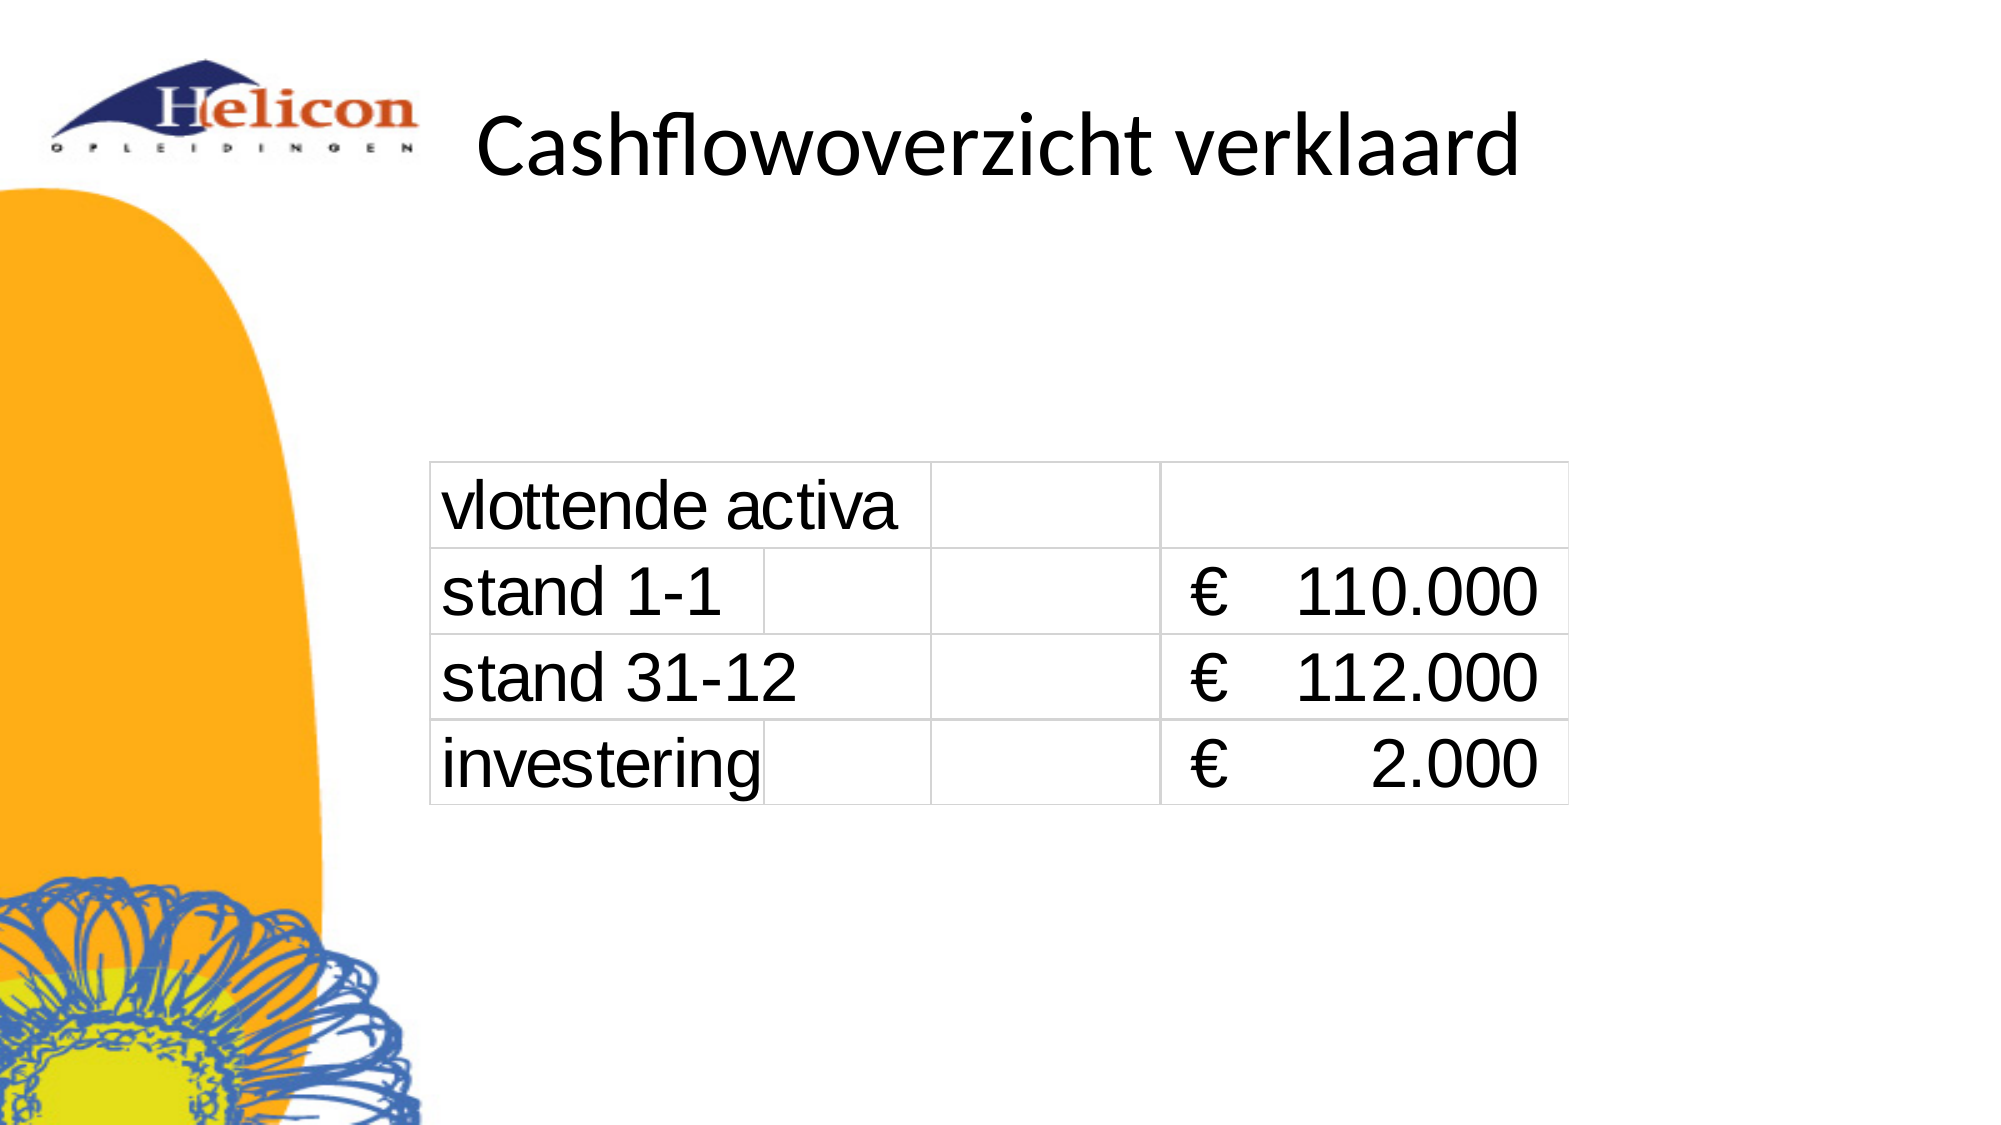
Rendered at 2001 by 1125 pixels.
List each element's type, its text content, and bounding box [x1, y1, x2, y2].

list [429, 460, 1571, 807]
title Cashflowoverzicht verklaard [99, 45, 1900, 233]
picture [0, 0, 2001, 1125]
